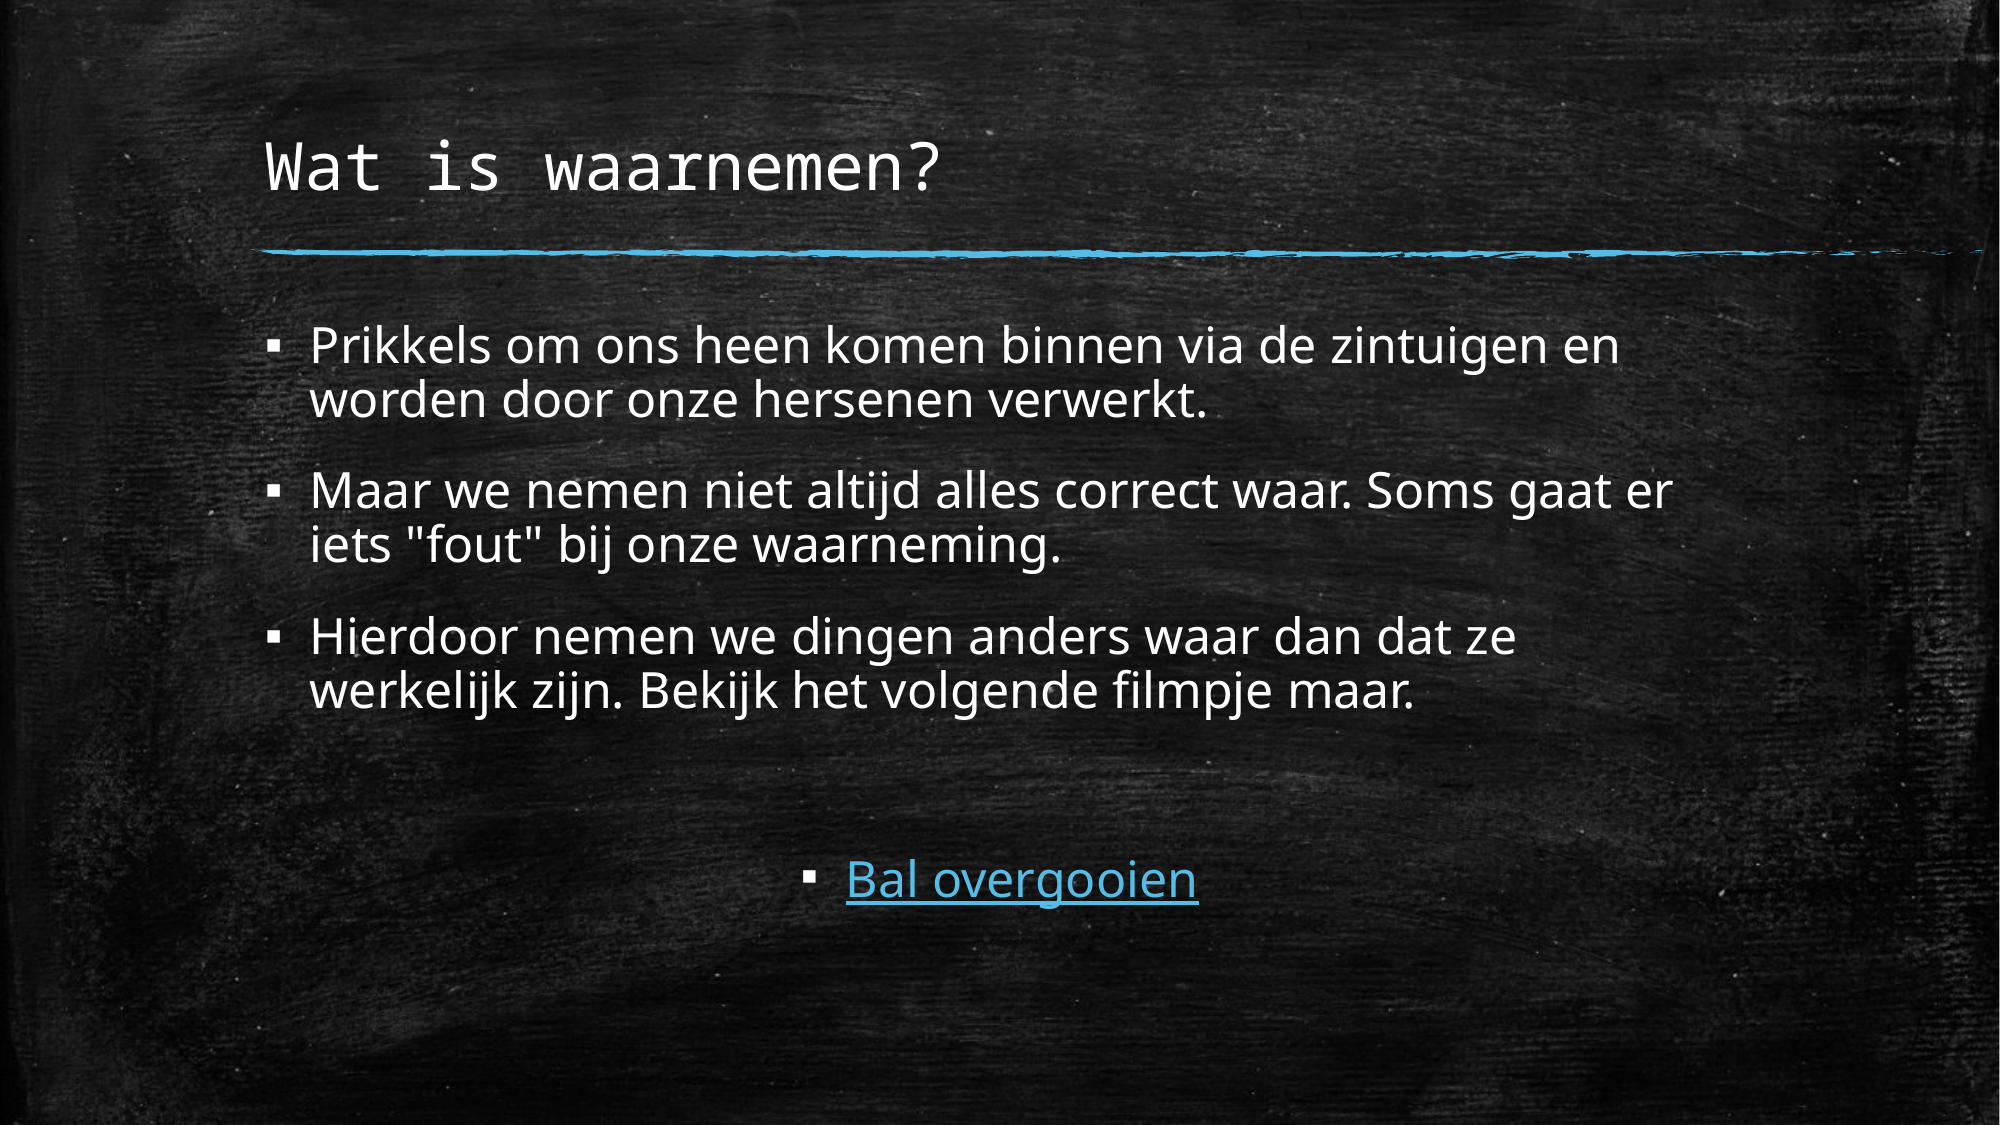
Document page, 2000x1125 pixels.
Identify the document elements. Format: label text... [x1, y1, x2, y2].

list Prikkels om ons heen komen binnen via de zintuigen en worden door onze hersenen verwerkt. Maar we nemen niet altijd alles correct waar. Soms gaat er iets "fout" bij onze waarneming. Hierdoor nemen we dingen anders waar dan dat ze werkelijk zijn. Bekijk het volgende filmpje maar. Bal overgooien [249, 312, 1750, 1013]
title Wat is waarnemen? [249, 45, 1750, 213]
